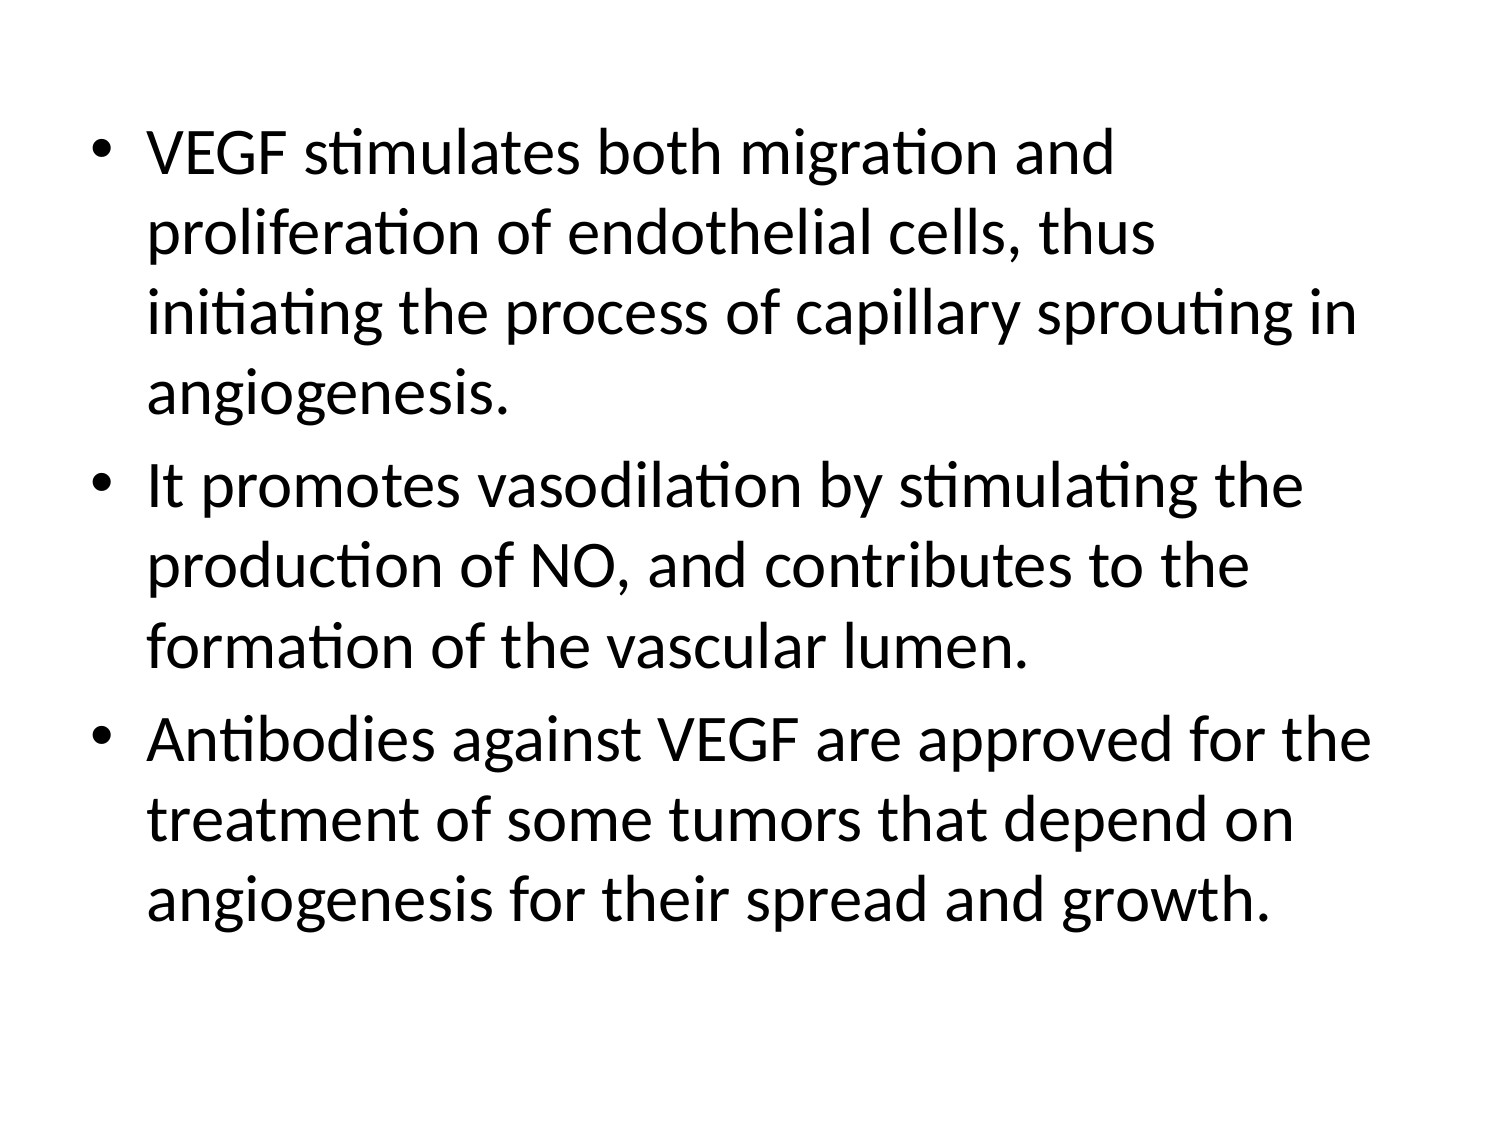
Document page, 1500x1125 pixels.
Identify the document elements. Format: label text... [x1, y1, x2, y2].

list VEGF stimulates both migration and proliferation of endothelial cells, thus initiating the process of capillary sprouting in angiogenesis. It promotes vasodilation by stimulating the production of NO, and contributes to the formation of the vascular lumen. Antibodies against VEGF are approved for the treatment of some tumors that depend on angiogenesis for their spread and growth. [75, 99, 1425, 1005]
